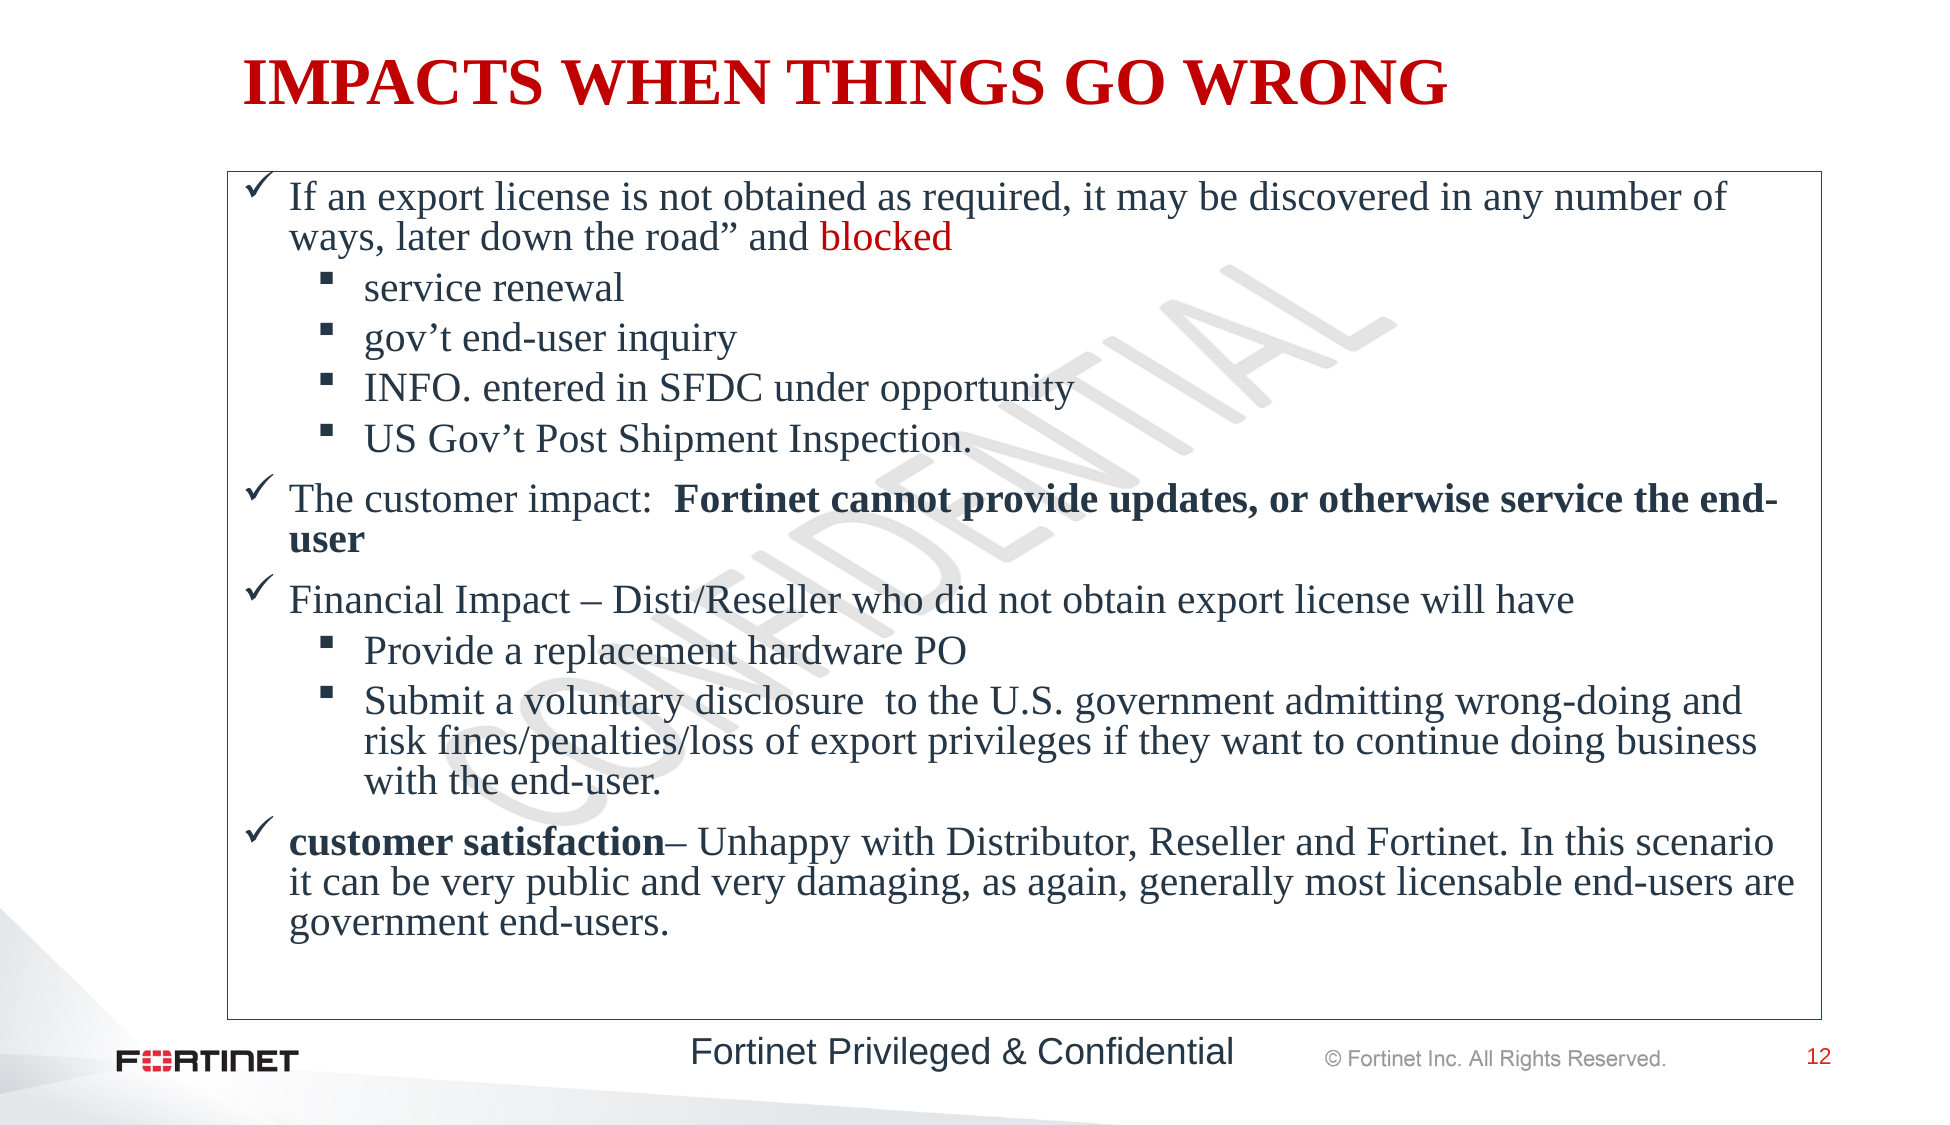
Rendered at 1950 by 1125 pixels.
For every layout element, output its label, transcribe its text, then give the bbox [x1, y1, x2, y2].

text_box Fortinet Privileged & Confidential [622, 1022, 1303, 1081]
title IMPACTS WHEN THINGS GO WRONG [227, 36, 1781, 124]
list If an export license is not obtained as required, it may be discovered in any number of ways, later down the road” and blocked service renewal gov’t end-user inquiry INFO. entered in SFDC under opportunity US Gov’t Post Shipment Inspection. The customer impact: Fortinet cannot provide updates, or otherwise service the end-user Financial Impact – Disti/Reseller who did not obtain export license will have Provide a replacement hardware PO Submit a voluntary disclosure to the U.S. government admitting wrong-doing and risk fines/penalties/loss of export privileges if they want to continue doing business with the end-user. customer satisfaction– Unhappy with Distributor, Reseller and Fortinet. In this scenario it can be very public and very damaging, as again, generally most licensable end-users are government end-users. [227, 171, 1822, 1020]
picture [0, 1, 1950, 1125]
